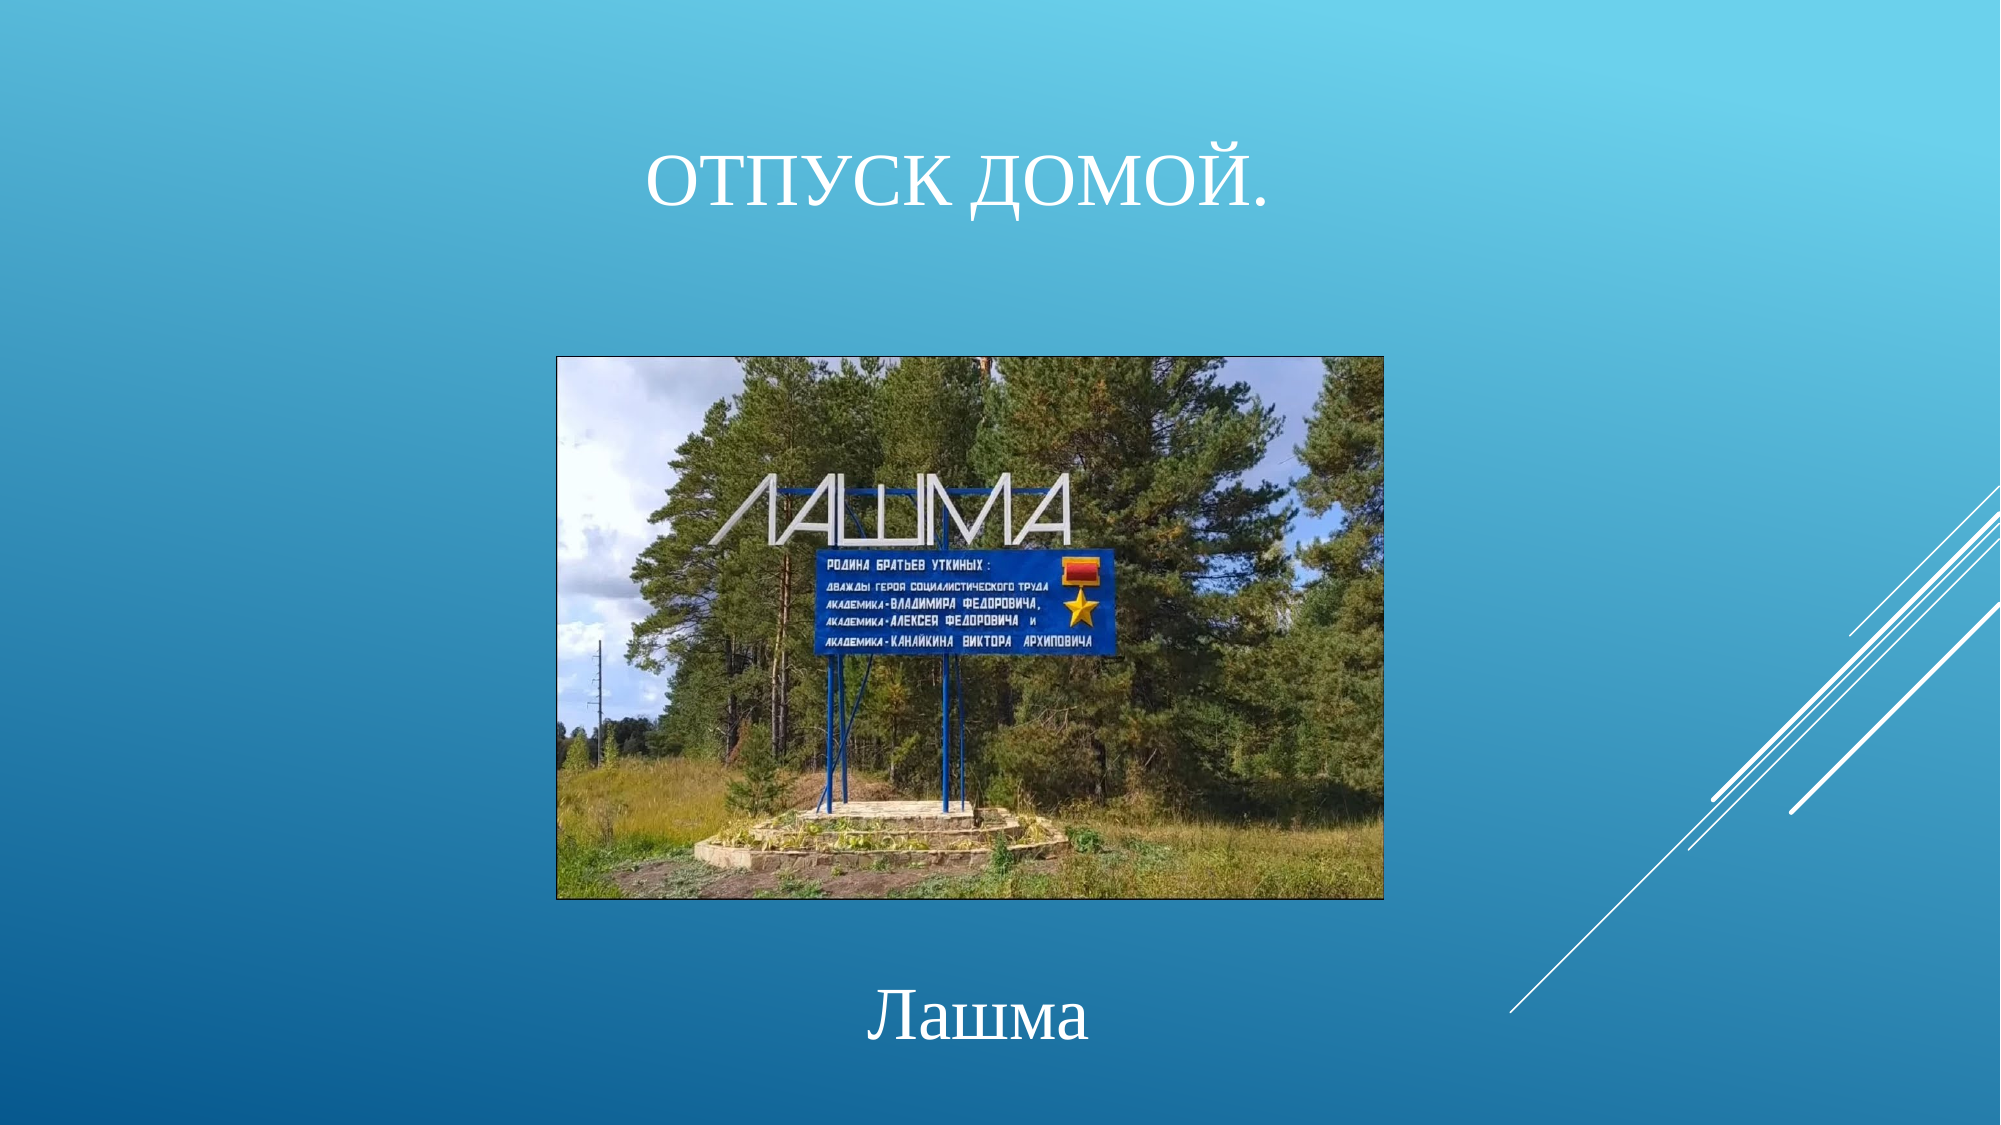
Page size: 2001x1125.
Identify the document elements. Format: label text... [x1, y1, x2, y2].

picture [555, 356, 1384, 900]
text_box Лашма [853, 956, 1152, 1062]
title Отпуск домой. [630, 52, 1337, 300]
